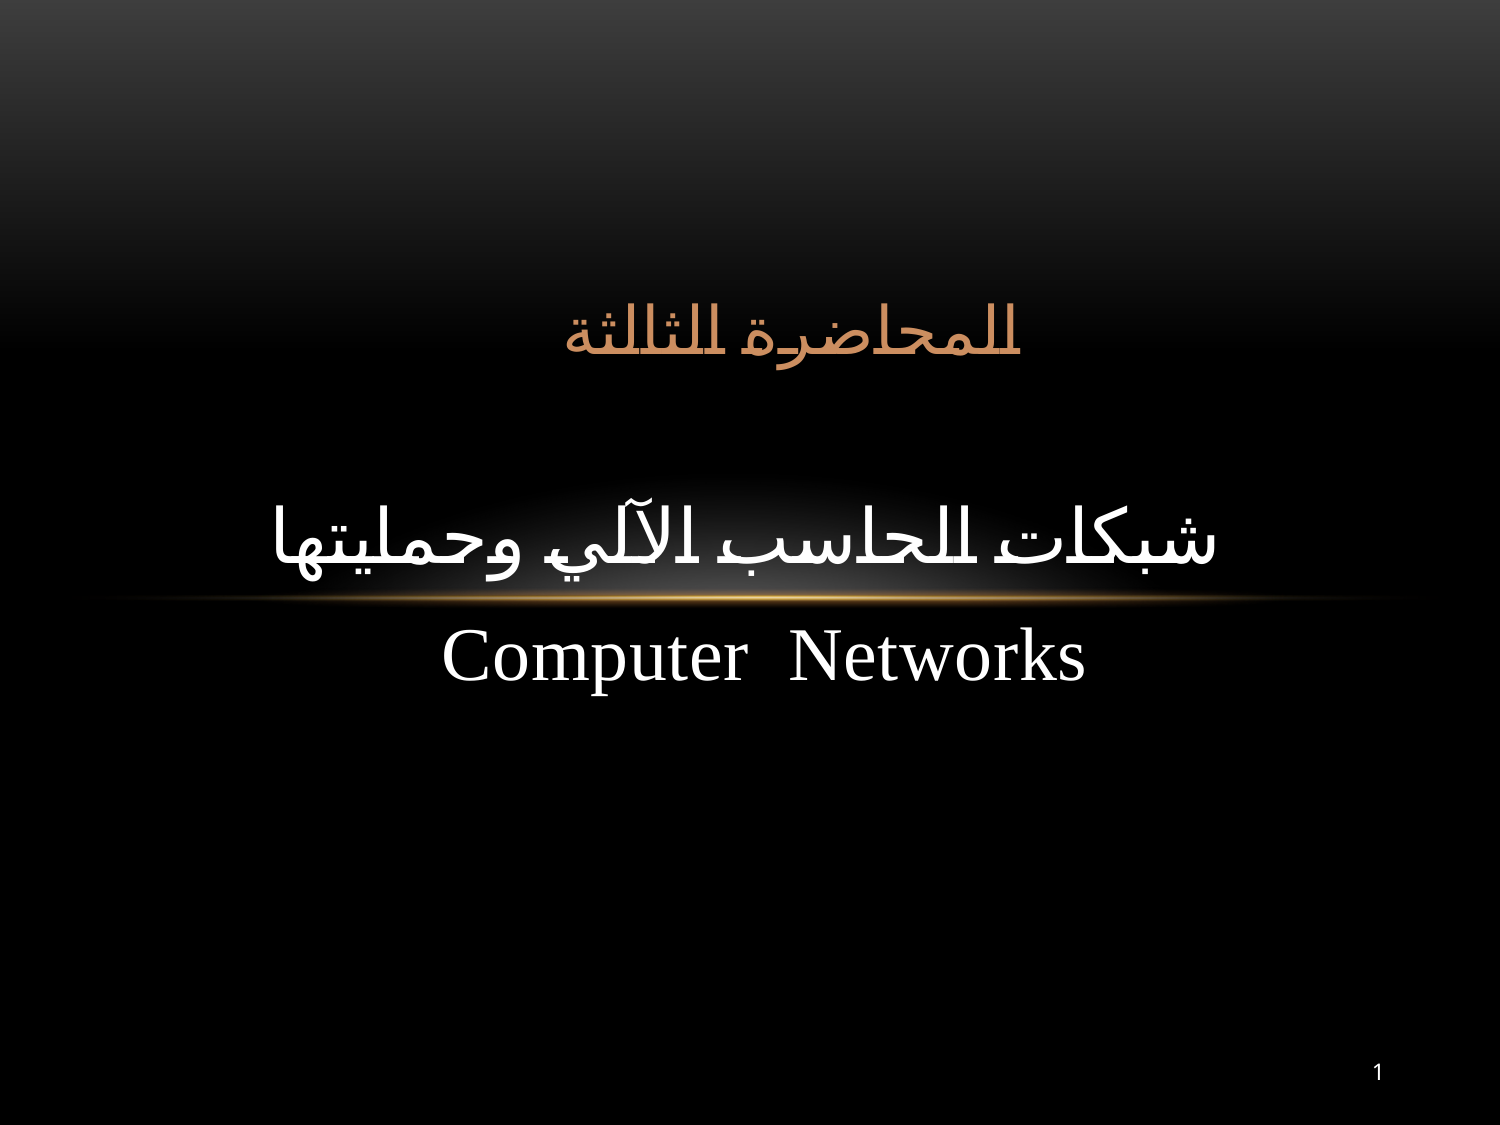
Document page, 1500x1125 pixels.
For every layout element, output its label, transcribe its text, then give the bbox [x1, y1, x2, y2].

slide_number 1 [1237, 1042, 1400, 1103]
text_box المحاضرة الثالثة [395, 255, 1187, 376]
picture [0, 0, 1500, 750]
text_box شبكات الحاسب الآلي وحمايتها Computer Networks [230, 479, 1281, 768]
